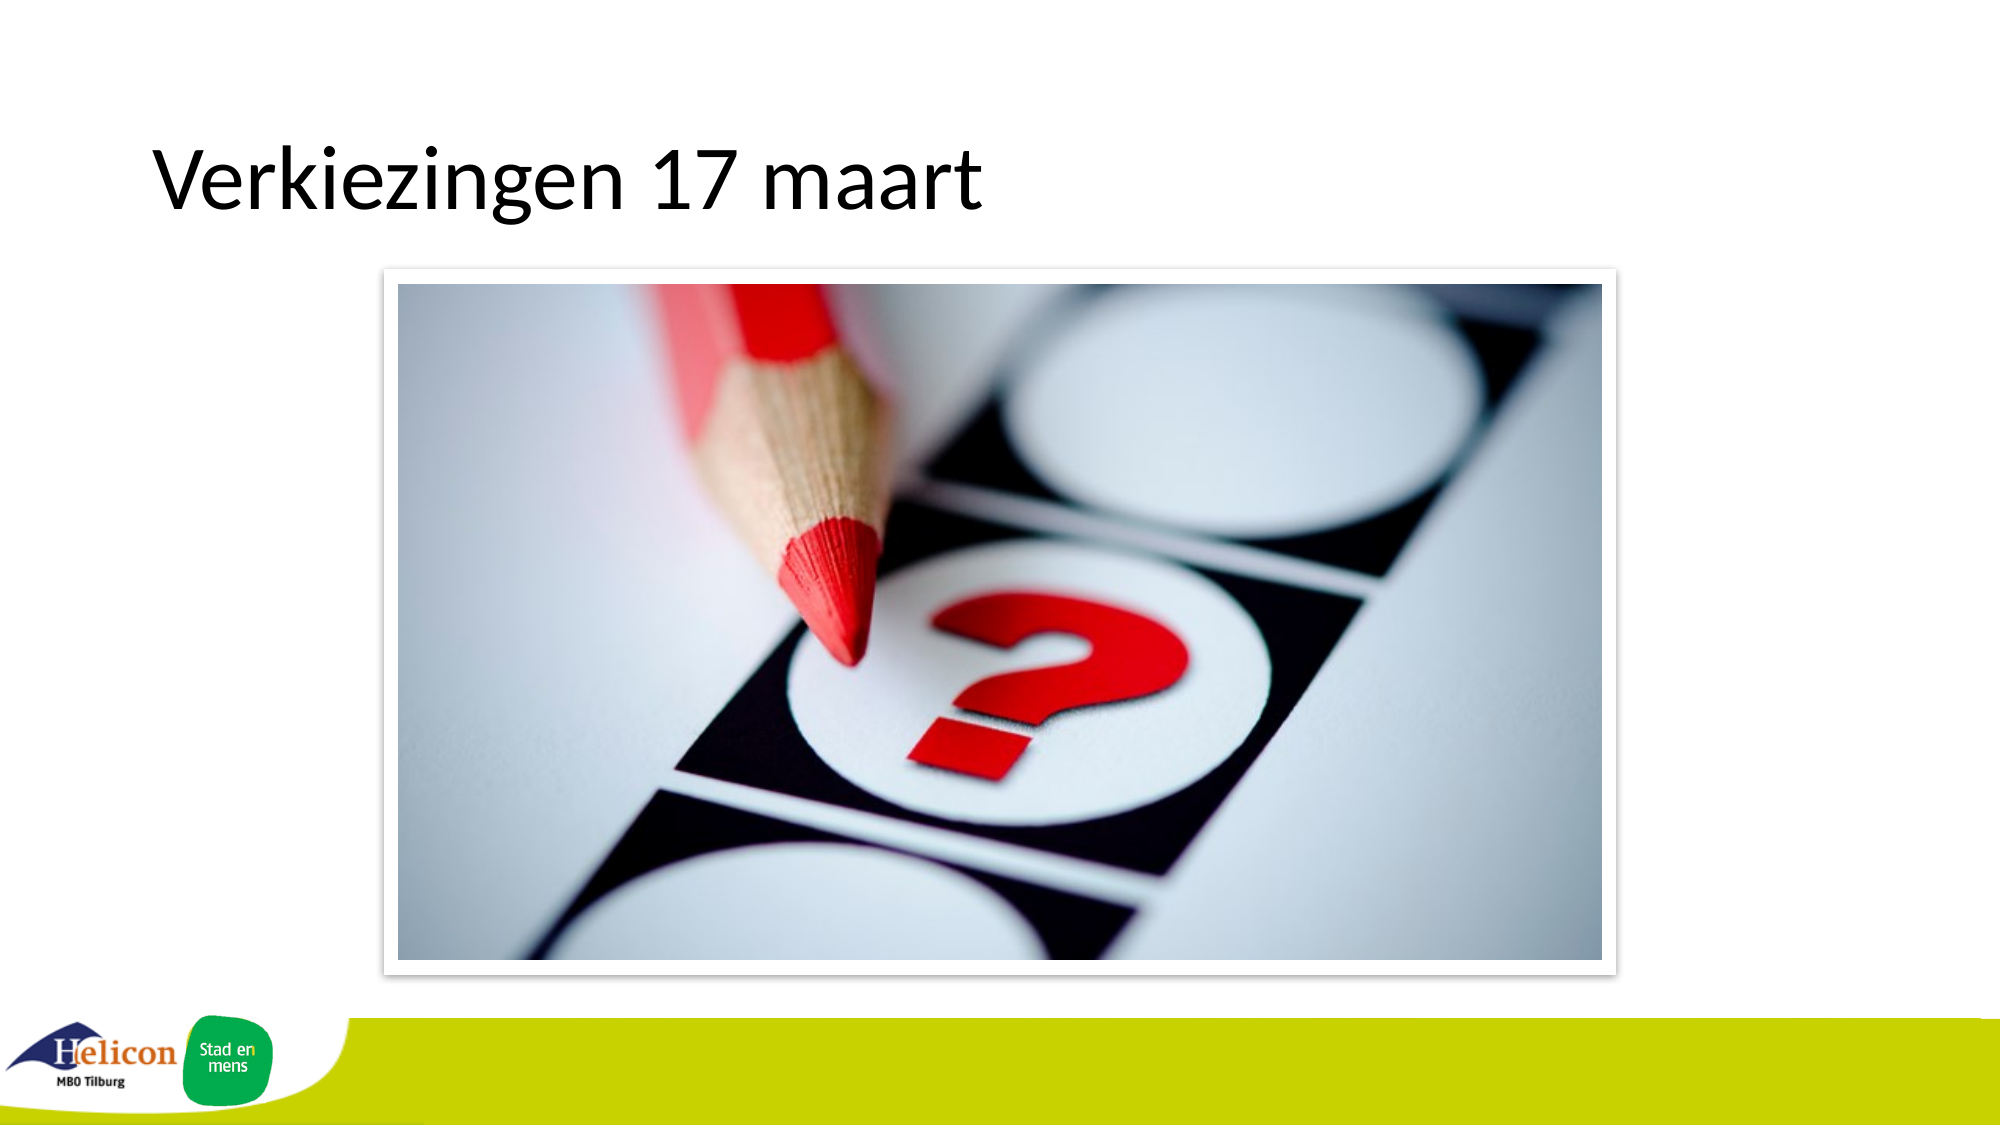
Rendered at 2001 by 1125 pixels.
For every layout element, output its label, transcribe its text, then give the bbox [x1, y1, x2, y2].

picture [0, 1013, 424, 1125]
picture [398, 283, 1602, 960]
title Verkiezingen 17 maart [137, 59, 1863, 278]
